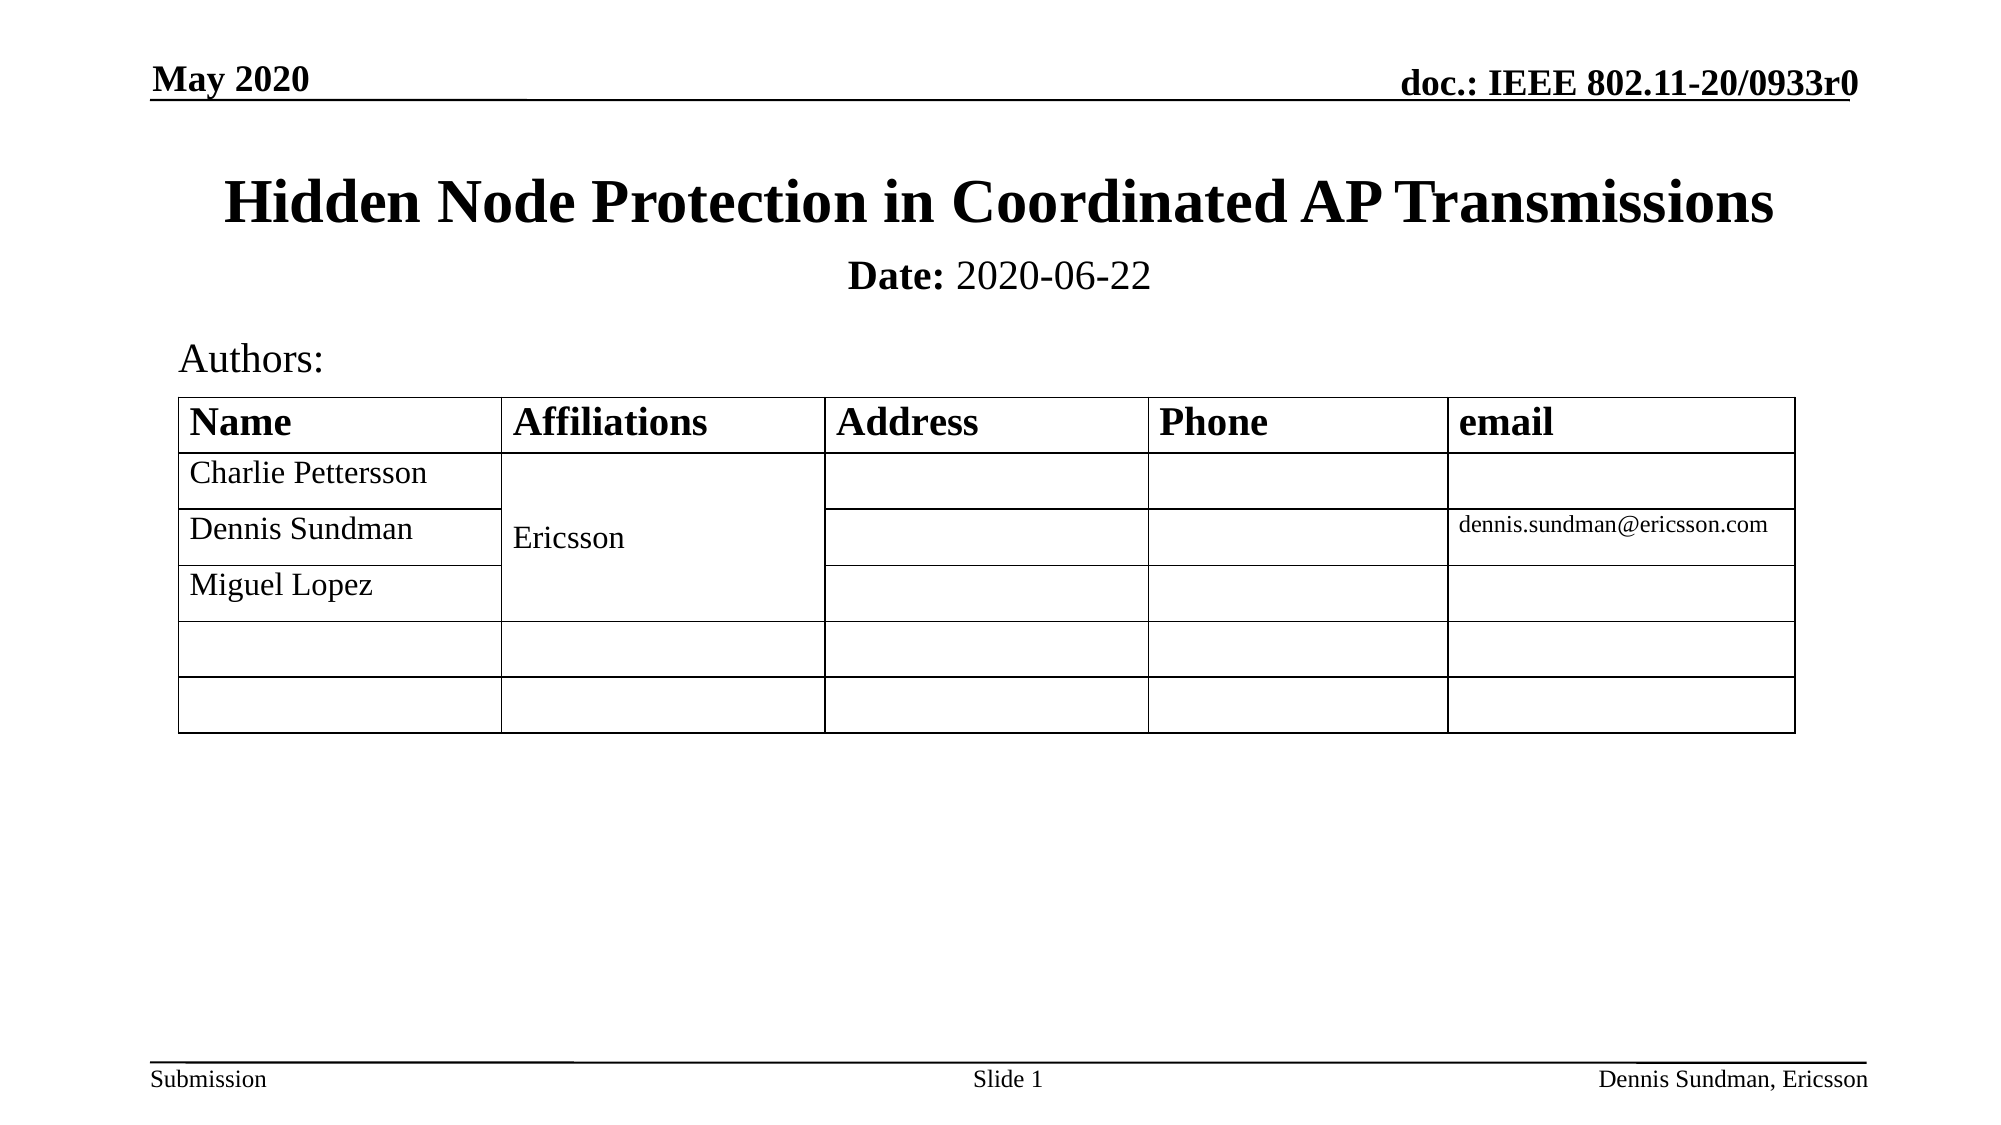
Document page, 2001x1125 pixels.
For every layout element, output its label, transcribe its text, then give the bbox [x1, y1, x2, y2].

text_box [162, 396, 1842, 805]
subtitle Date: 2020-06-22 [299, 239, 1701, 319]
title Hidden Node Protection in Coordinated AP Transmissions [149, 76, 1851, 319]
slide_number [152, 54, 563, 100]
footer Dennis Sundman, Ericsson [1171, 1061, 1869, 1093]
slide_number Slide 1 [950, 1061, 1067, 1123]
text_box Authors: [162, 323, 401, 387]
